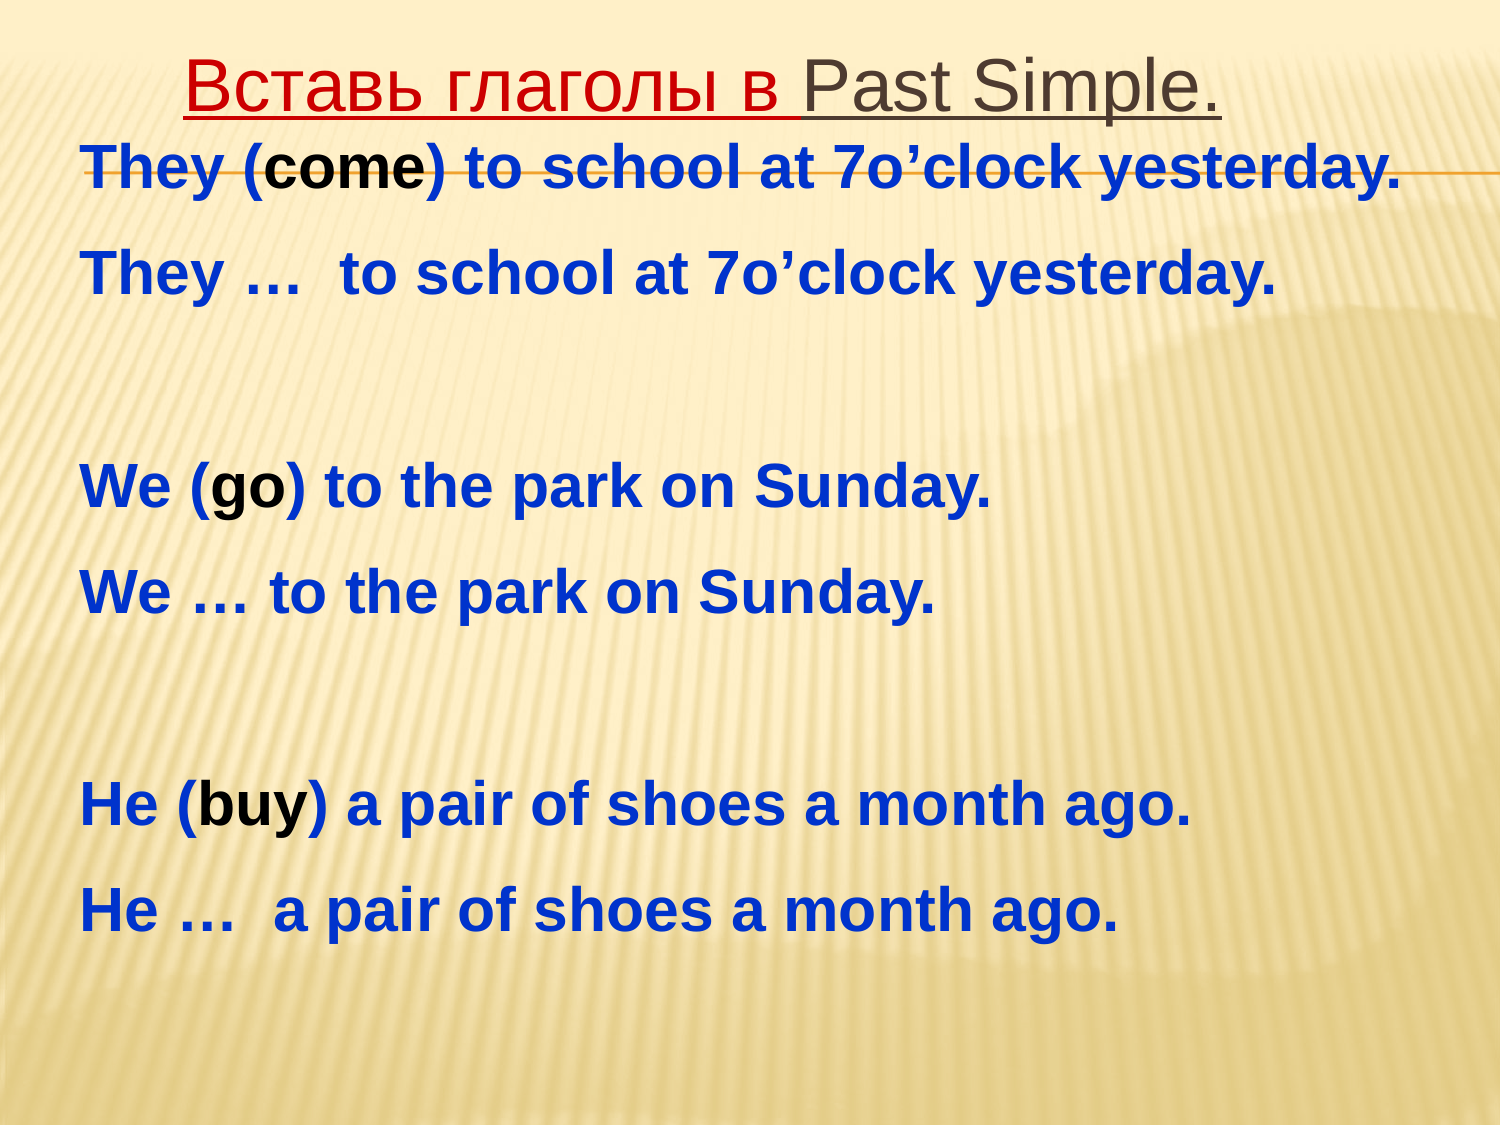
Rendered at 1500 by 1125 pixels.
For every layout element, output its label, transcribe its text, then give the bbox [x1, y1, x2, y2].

text_box They (come) to school at 7o’clock yesterday. They … to school at 7o’clock yesterday. We (go) to the park on Sunday. We … to the park on Sunday. He (buy) a pair of shoes a month ago. He … a pair of shoes a month ago. [64, 118, 1477, 952]
text_box Вставь глаголы в Past Simple. [41, 29, 1365, 134]
